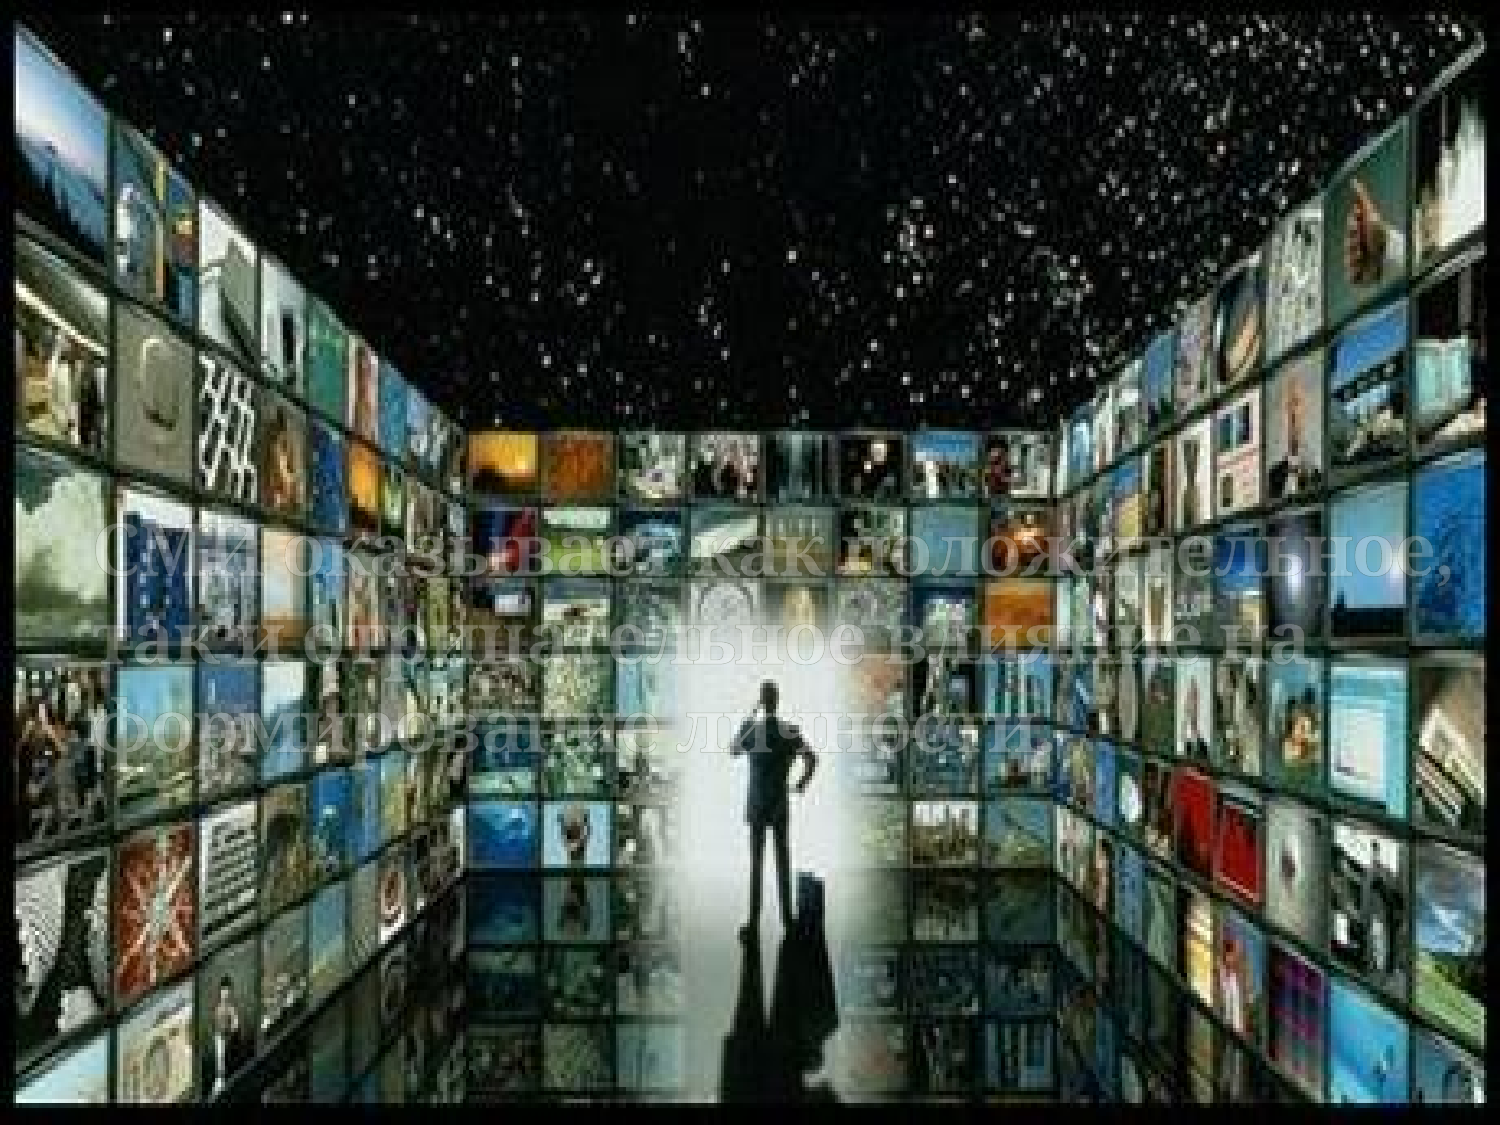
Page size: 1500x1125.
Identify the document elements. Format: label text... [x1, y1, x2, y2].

title СМИ оказывает как положительное, так и отрицательное влияние на формирование личности. [76, 302, 1471, 775]
picture [0, 0, 1500, 1125]
